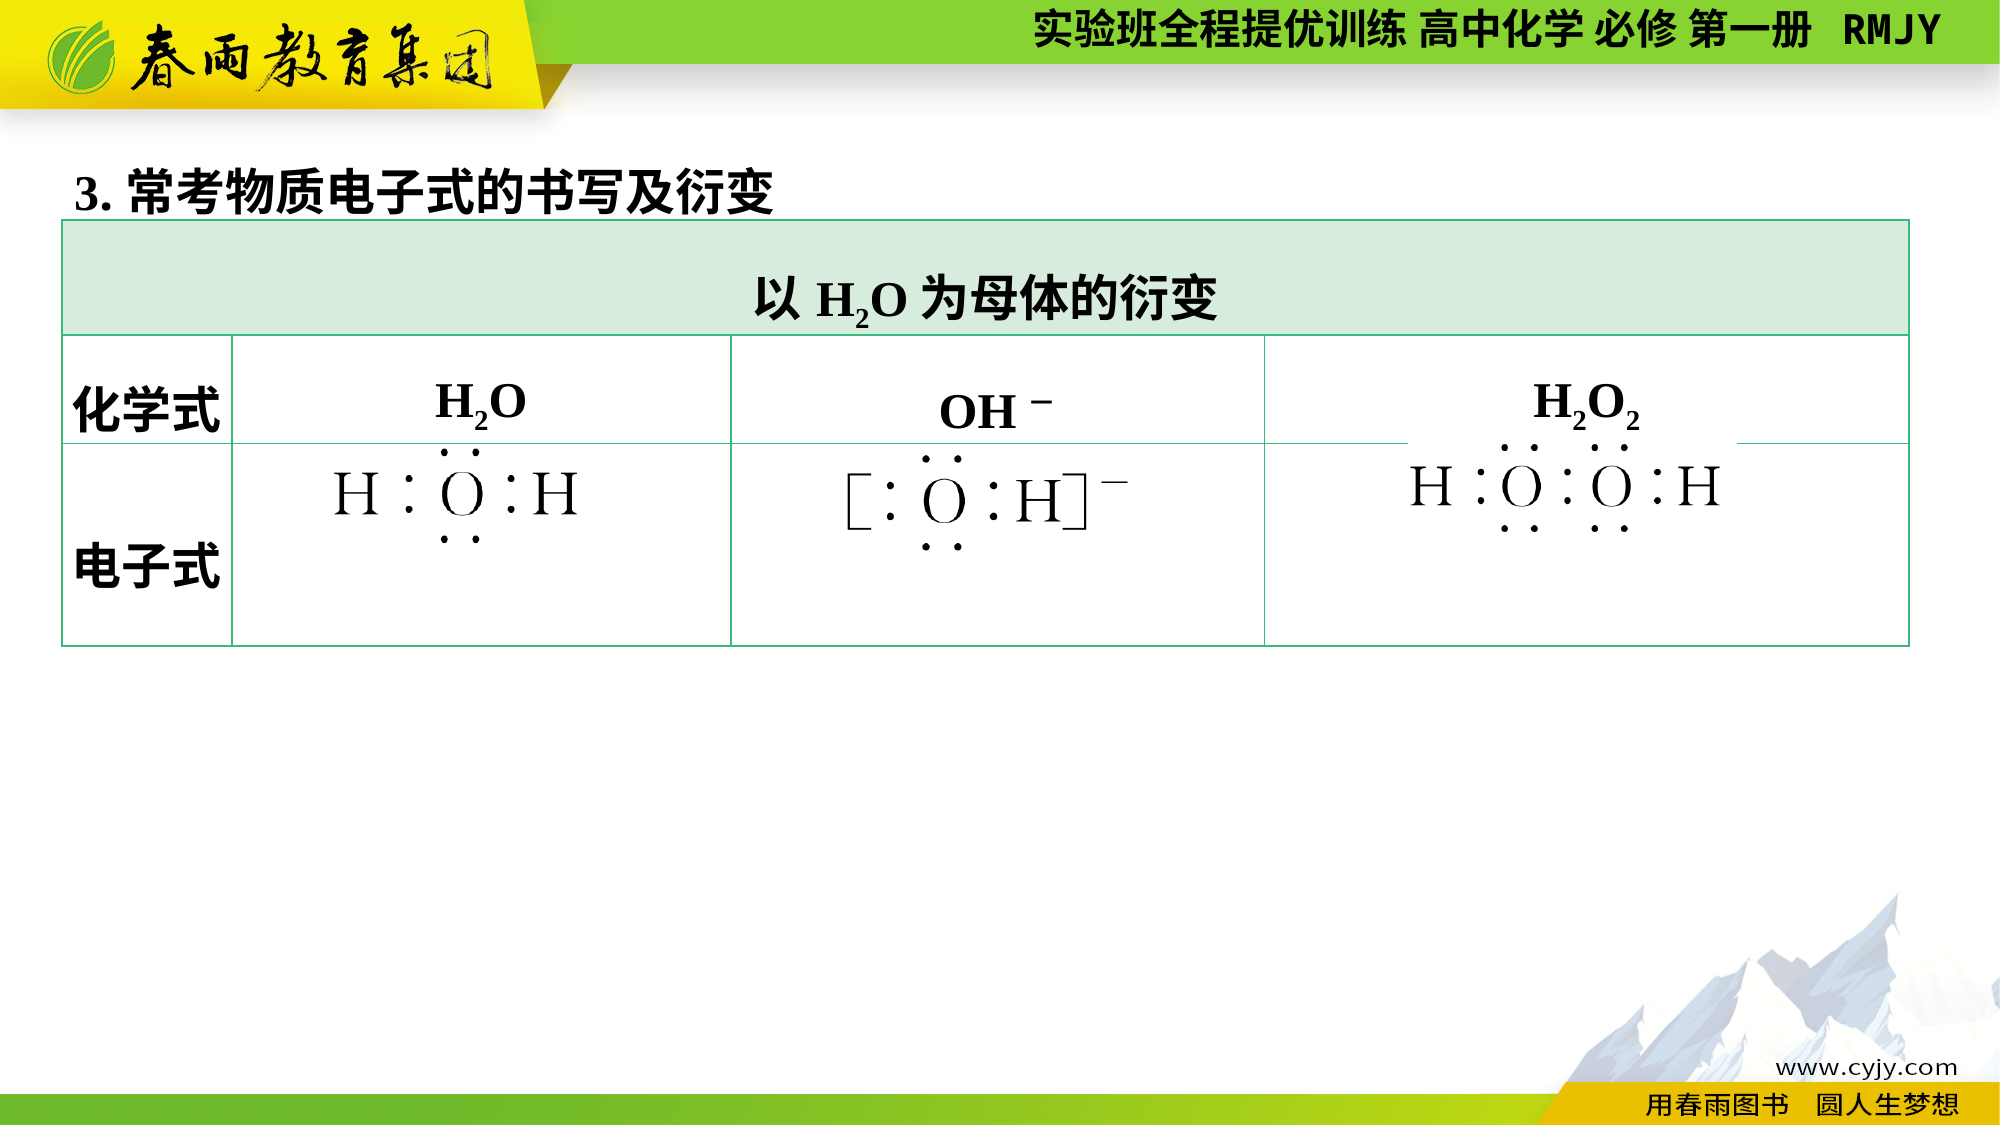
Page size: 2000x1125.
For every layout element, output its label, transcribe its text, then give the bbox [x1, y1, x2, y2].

table_cell [1265, 444, 1908, 645]
picture [0, 0, 2000, 1125]
table_cell 电子式 [63, 444, 231, 645]
table_cell H2O [233, 336, 730, 443]
list 3.常考物质电子式的书写及衍变 [59, 122, 1944, 217]
table_cell 化学式 [63, 336, 231, 443]
table_cell [233, 444, 730, 645]
table_cell H2O2 [1265, 336, 1908, 443]
table_header 以H2O为母体的衍变 [63, 221, 1908, 334]
table_cell OH－ [732, 336, 1264, 443]
table_cell [732, 444, 1264, 645]
